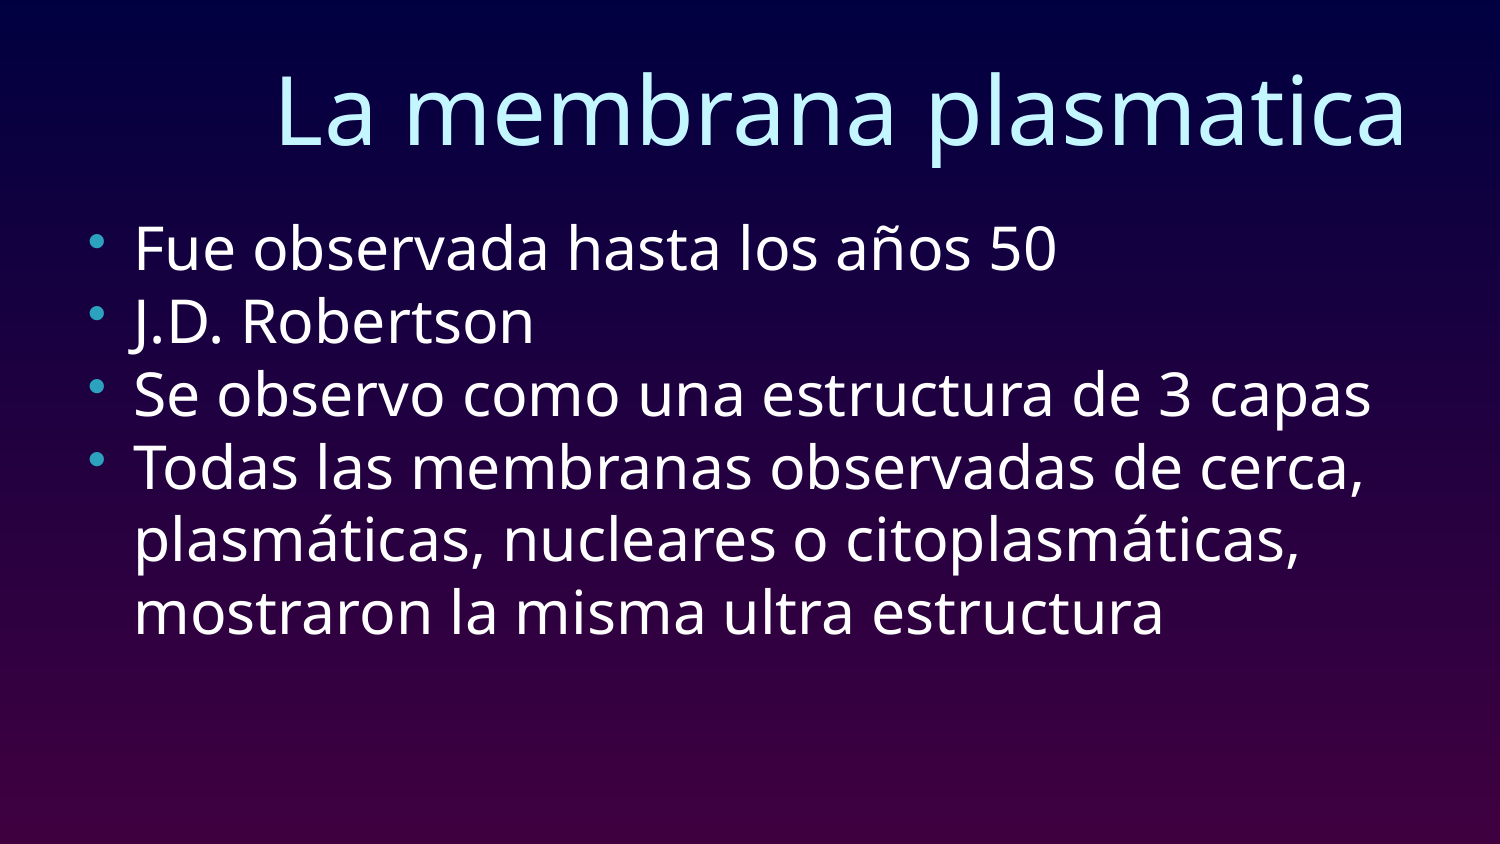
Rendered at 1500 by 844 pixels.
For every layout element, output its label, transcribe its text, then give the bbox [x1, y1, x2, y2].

list Fue observada hasta los años 50 J.D. Robertson Se observo como una estructura de 3 capas Todas las membranas observadas de cerca, plasmáticas, nucleares o citoplasmáticas, mostraron la misma ultra estructura [75, 202, 1425, 760]
title La membrana plasmatica [75, 31, 1425, 172]
